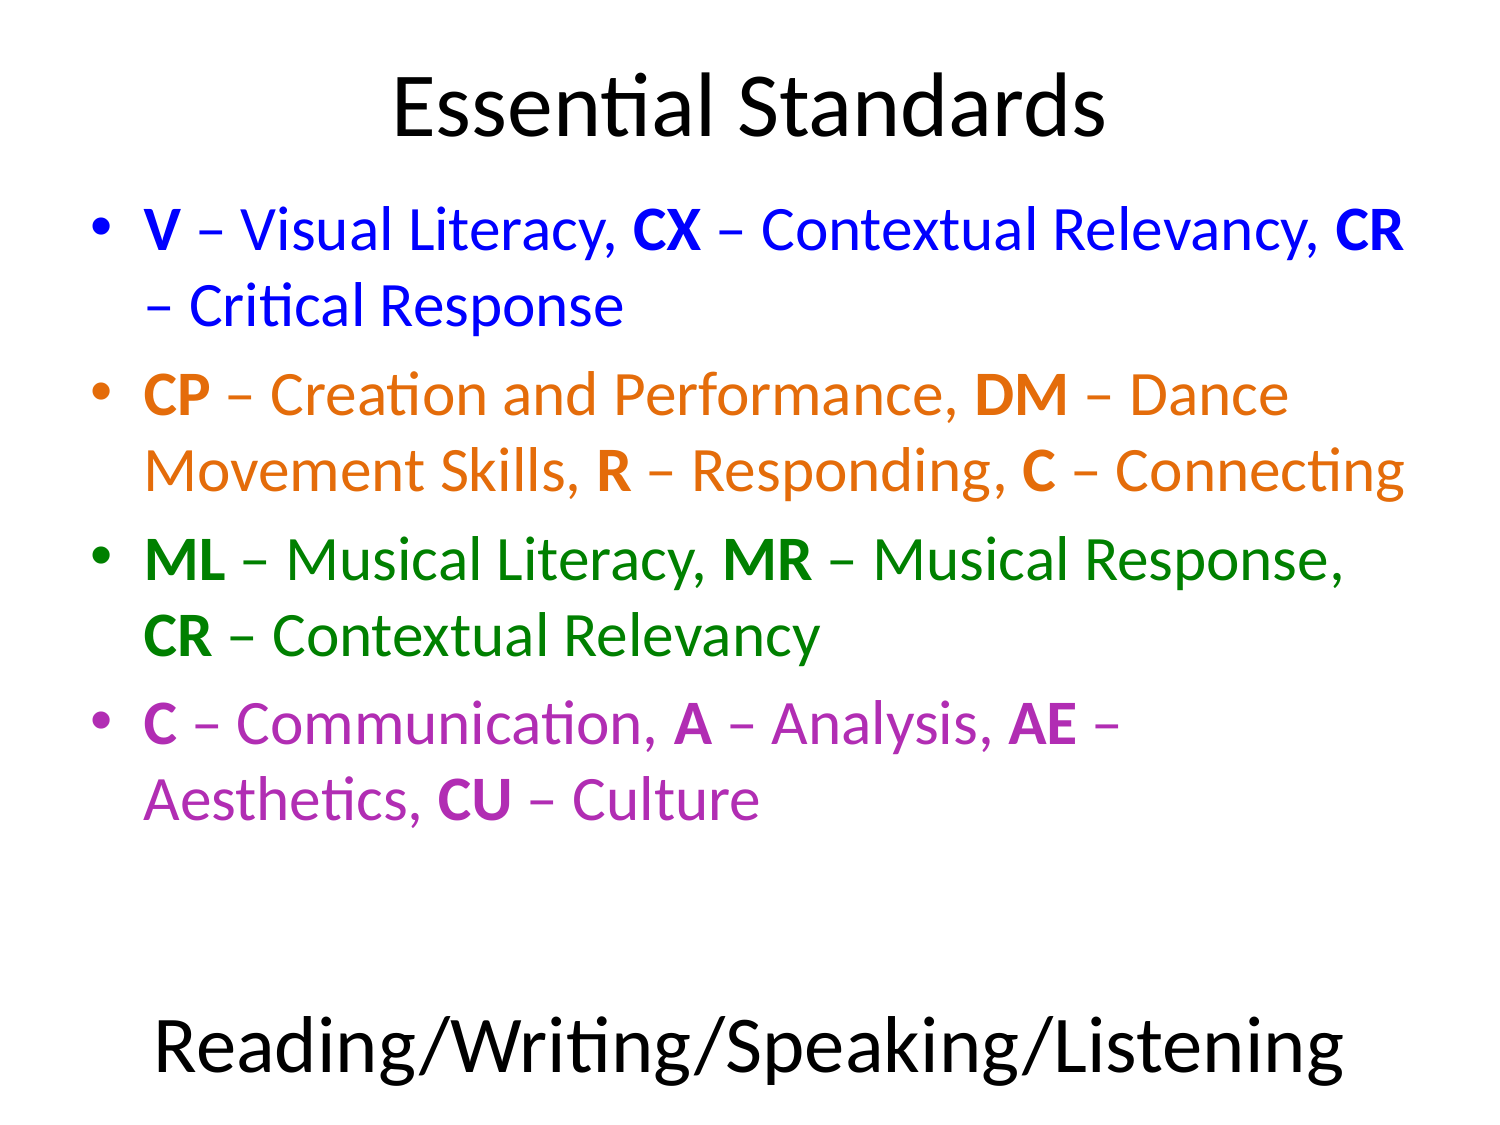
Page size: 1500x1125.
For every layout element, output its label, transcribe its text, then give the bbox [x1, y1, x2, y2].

text_box Reading/Writing/Speaking/Listening [74, 946, 1425, 1125]
title Essential Standards [75, 6, 1425, 180]
list V – Visual Literacy, CX – Contextual Relevancy, CR – Critical Response CP – Creation and Performance, DM – Dance Movement Skills, R – Responding, C – Connecting ML – Musical Literacy, MR – Musical Response, CR – Contextual Relevancy C – Communication, A – Analysis, AE – Aesthetics, CU – Culture [75, 180, 1425, 923]
